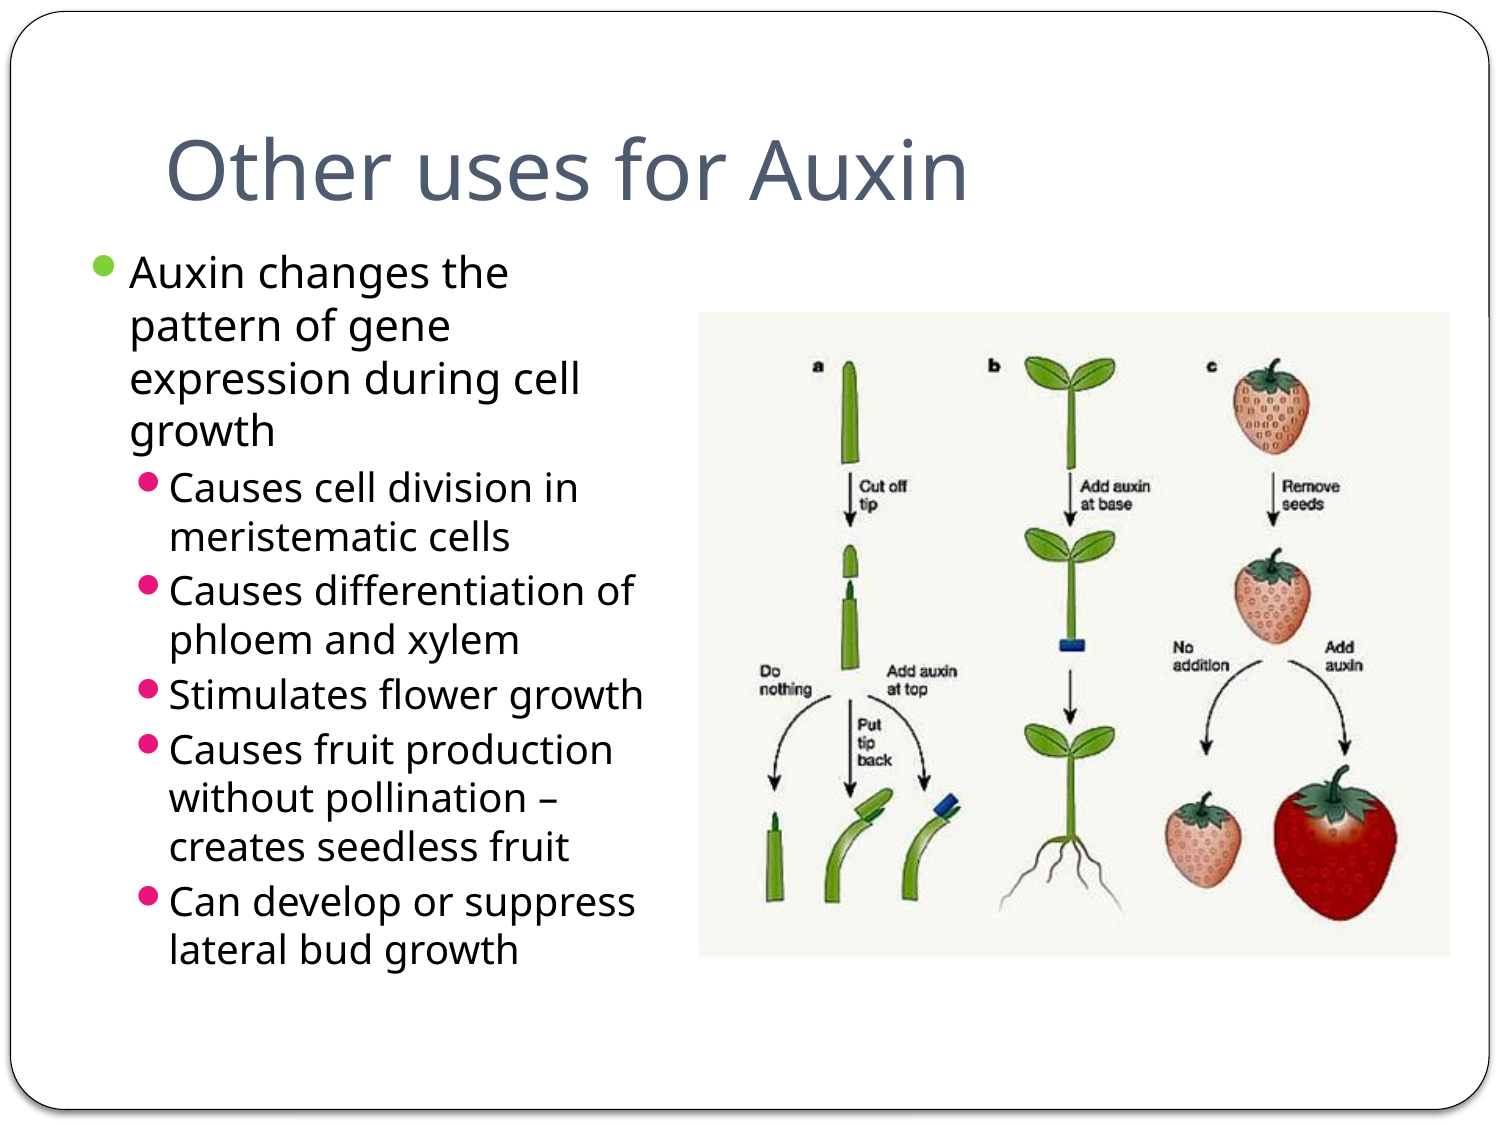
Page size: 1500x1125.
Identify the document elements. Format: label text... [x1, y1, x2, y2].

title Other uses for Auxin [150, 45, 1425, 233]
list Auxin changes the pattern of gene expression during cell growth Causes cell division in meristematic cells Causes differentiation of phloem and xylem Stimulates flower growth Causes fruit production without pollination – creates seedless fruit Can develop or suppress lateral bud growth [75, 237, 690, 988]
picture [699, 312, 1451, 957]
